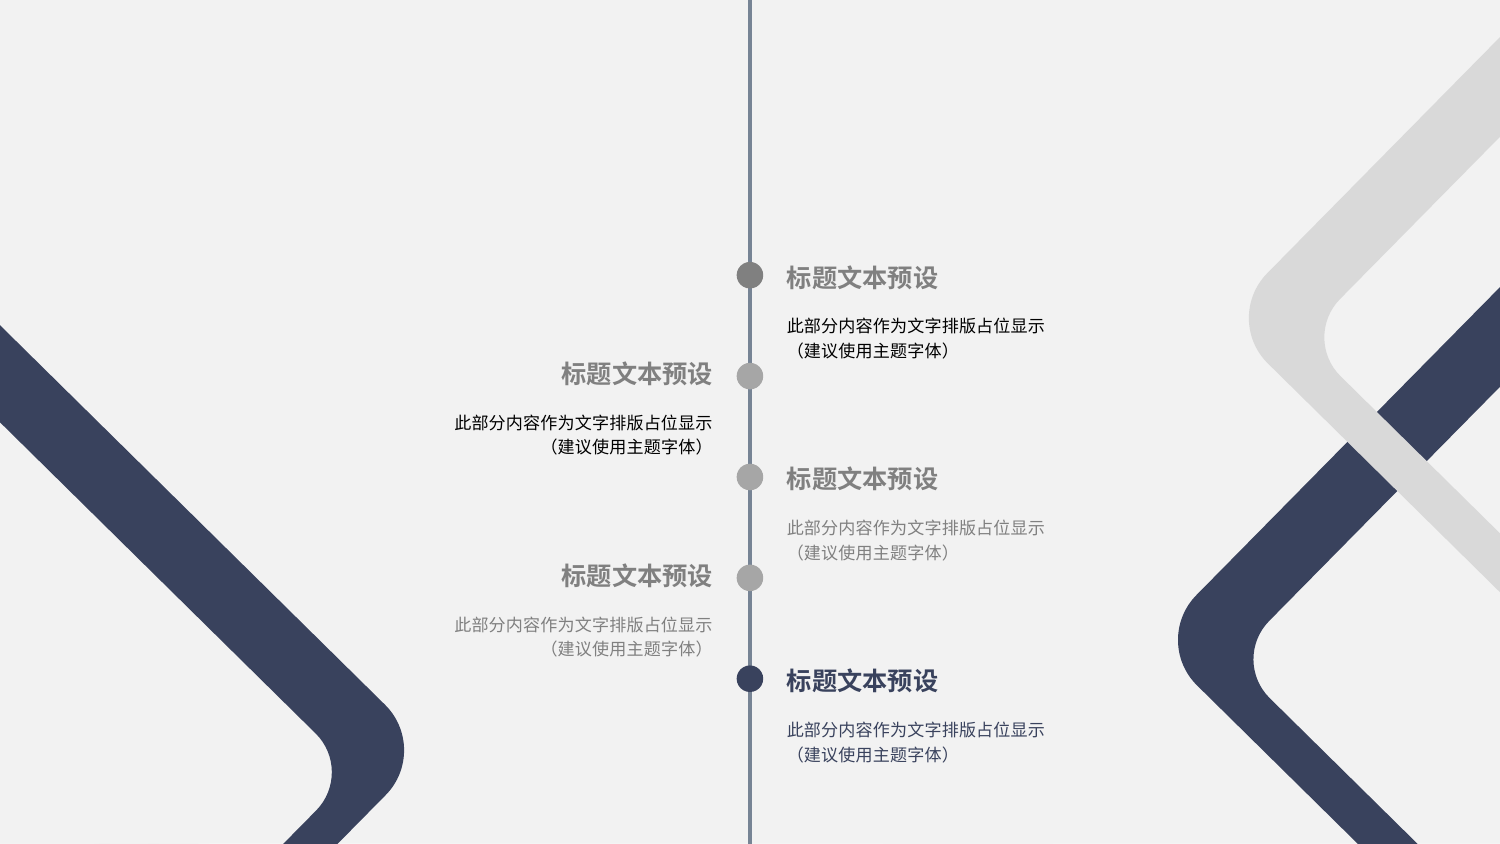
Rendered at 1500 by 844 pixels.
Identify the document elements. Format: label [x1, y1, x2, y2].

text_box [0, 322, 407, 844]
text_box [1246, 34, 1500, 596]
text_box [736, 463, 1082, 580]
text_box [736, 665, 1082, 782]
text_box [736, 261, 1082, 378]
text_box [1377, 284, 1500, 461]
text_box [1175, 442, 1421, 844]
text_box [418, 357, 764, 475]
text_box [418, 559, 764, 676]
